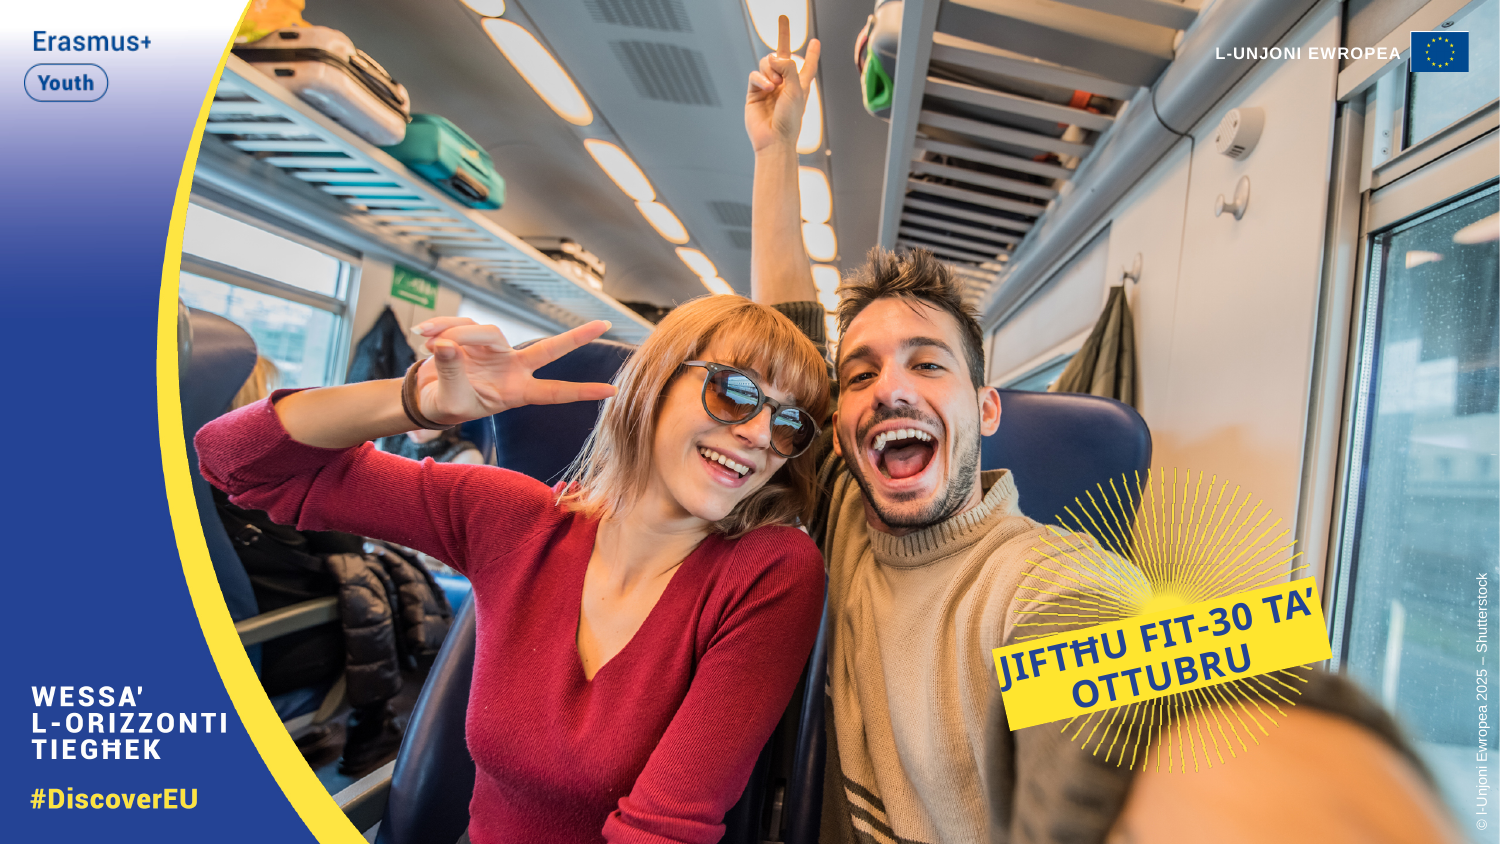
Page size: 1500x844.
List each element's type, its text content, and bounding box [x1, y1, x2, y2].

picture [0, 0, 1500, 844]
list jiftħu fit-30 ta’ Ottubru [991, 576, 1333, 732]
